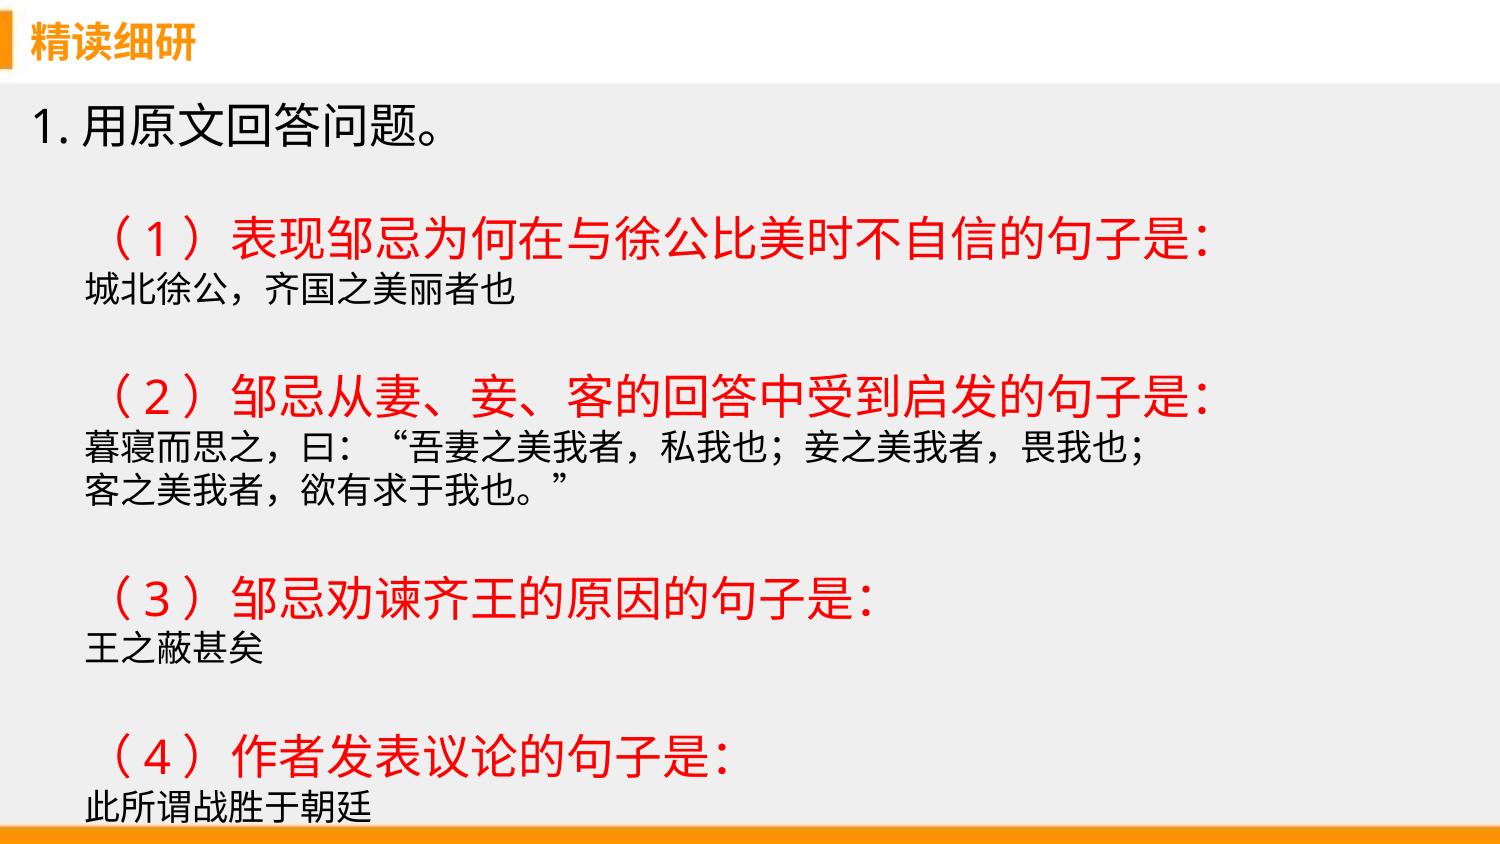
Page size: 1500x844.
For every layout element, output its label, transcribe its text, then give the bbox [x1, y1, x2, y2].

picture [0, 0, 1500, 844]
text_box 精读细研 [15, 0, 239, 82]
list 1.用原文回答问题。 （1）表现邹忌为何在与徐公比美时不自信的句子是： 城北徐公，齐国之美丽者也 （2）邹忌从妻、妾、客的回答中受到启发的句子是： 暮寝而思之，曰：“吾妻之美我者，私我也；妾之美我者，畏我也； 客之美我者，欲有求于我也。” （3）邹忌劝谏齐王的原因的句子是： 王之蔽甚矣 （4）作者发表议论的句子是： 此所谓战胜于朝廷 [15, 99, 1497, 839]
